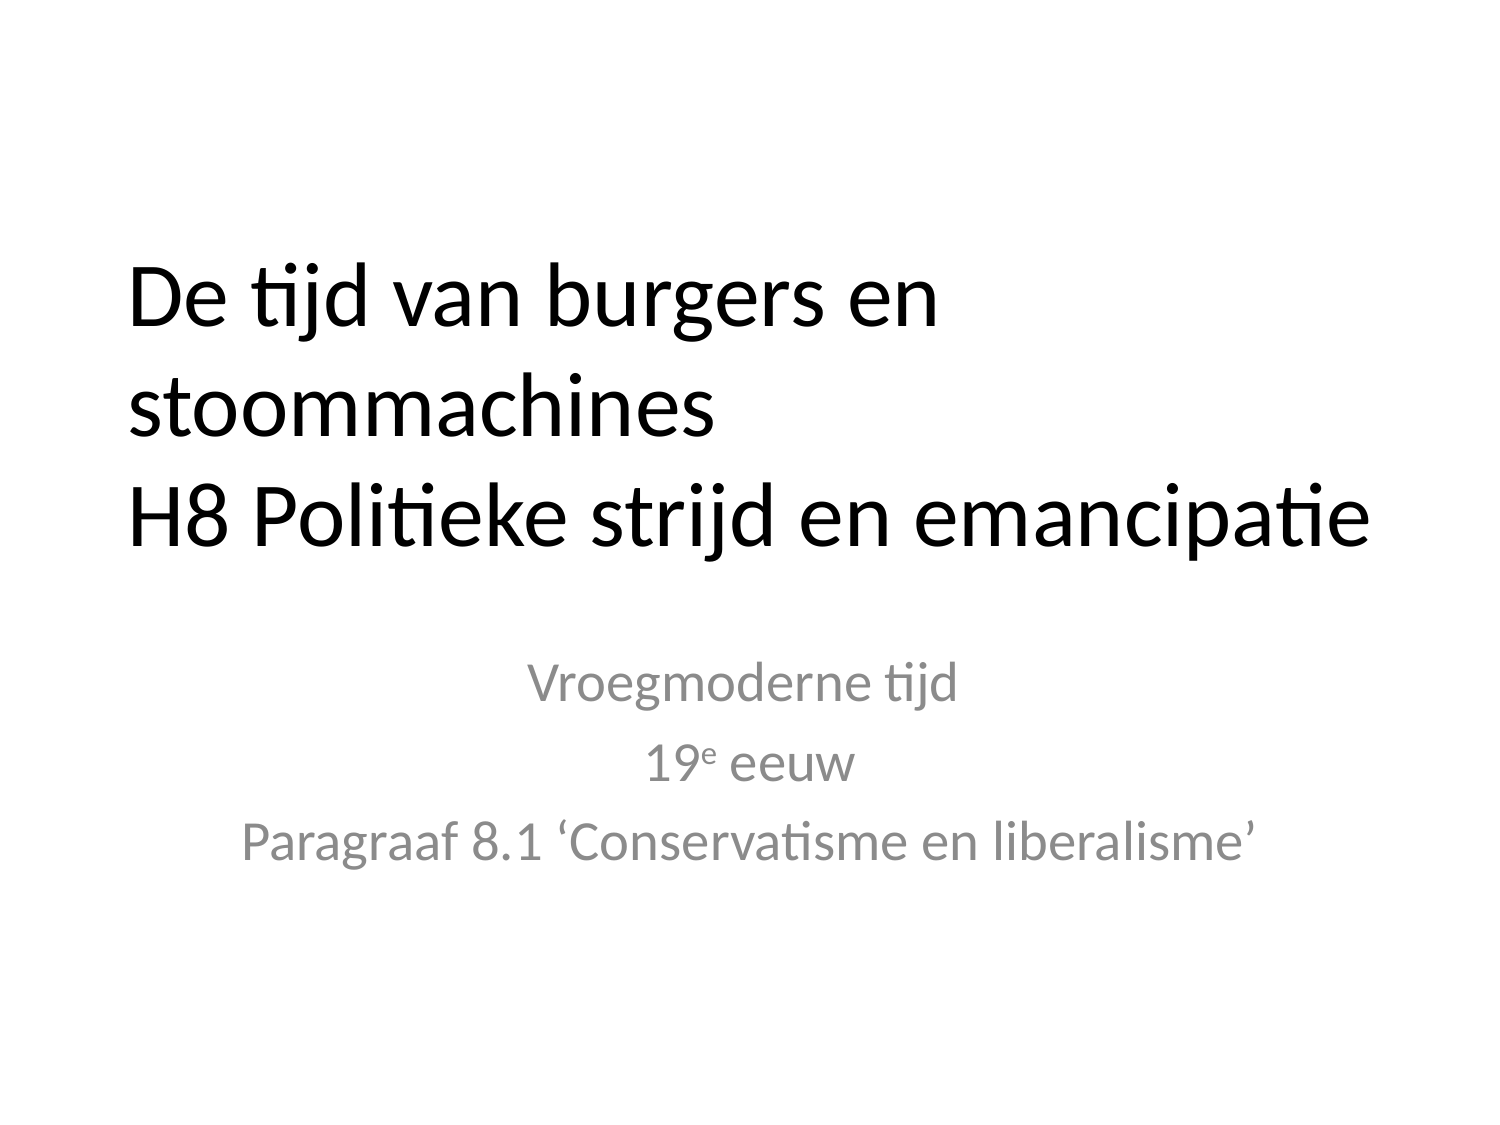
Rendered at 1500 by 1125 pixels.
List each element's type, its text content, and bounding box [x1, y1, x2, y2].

subtitle Vroegmoderne tijd 19e eeuw Paragraaf 8.1 ‘Conservatisme en liberalisme’ [225, 637, 1275, 925]
title De tijd van burgers en stoommachines H8 Politieke strijd en emancipatie [112, 208, 1459, 591]
